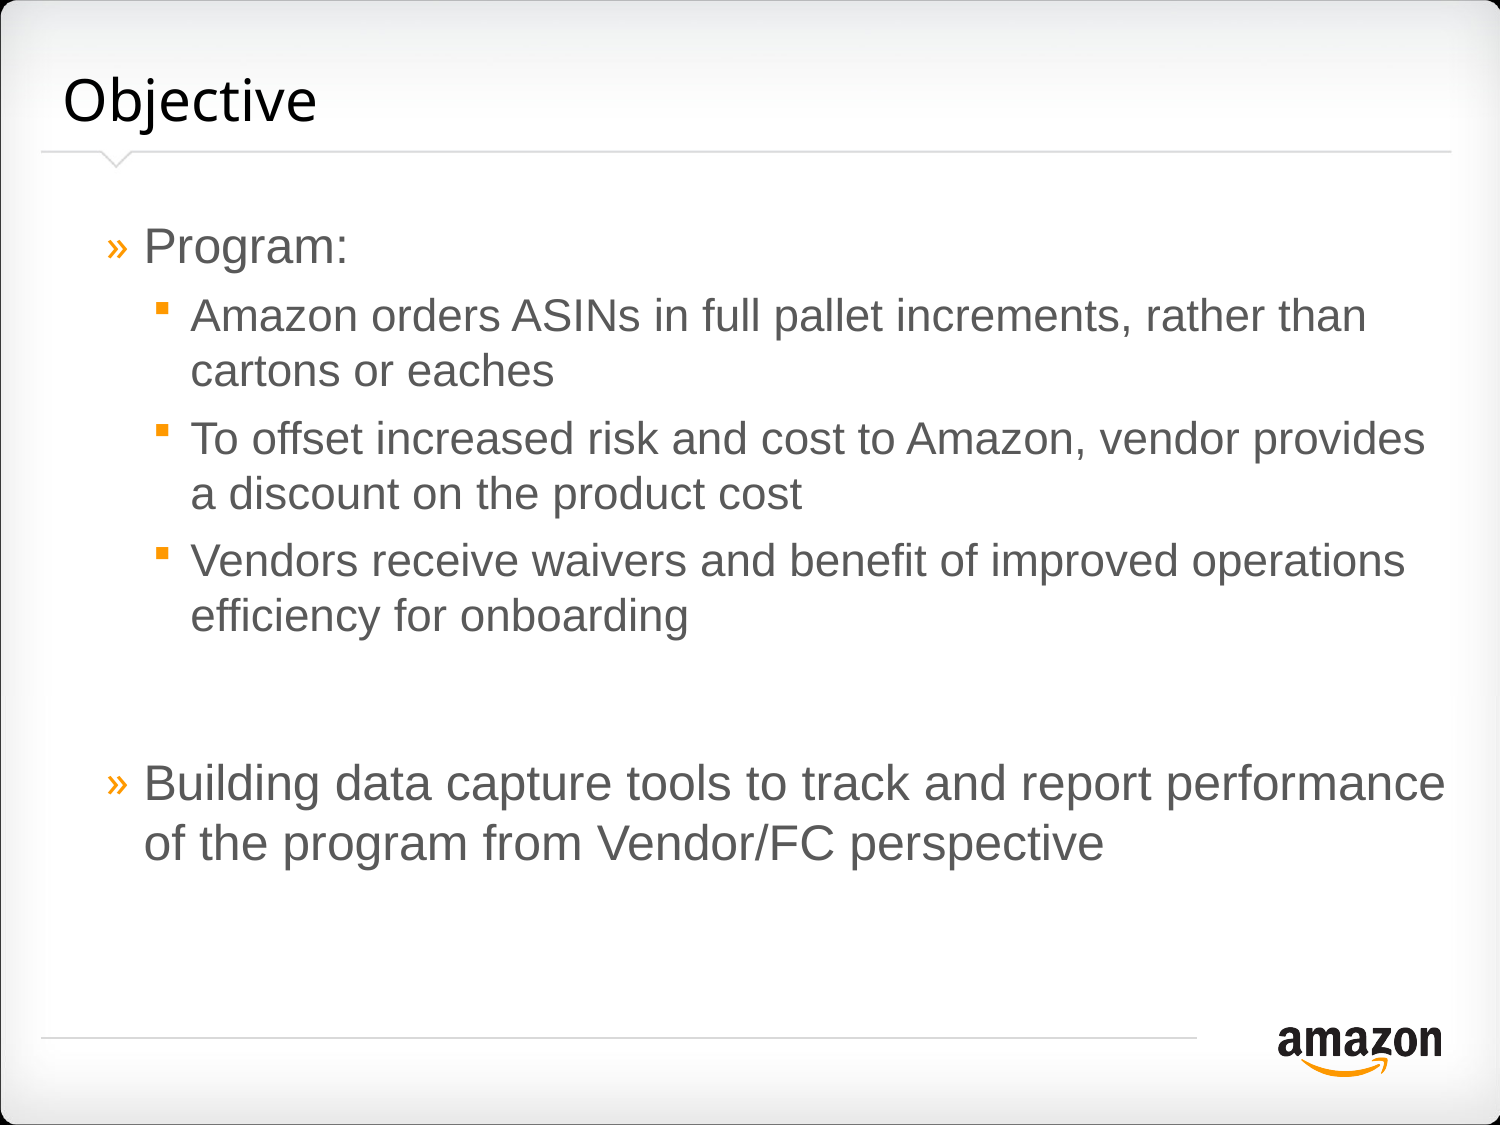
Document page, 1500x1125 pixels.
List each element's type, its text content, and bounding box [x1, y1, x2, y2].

title Objective [47, 18, 1453, 142]
picture [0, 0, 1500, 1125]
list Program: Amazon orders ASINs in full pallet increments, rather than cartons or eaches To offset increased risk and cost to Amazon, vendor provides a discount on the product cost Vendors receive waivers and benefit of improved operations efficiency for onboarding Building data capture tools to track and report performance of the program from Vendor/FC perspective [91, 206, 1478, 972]
